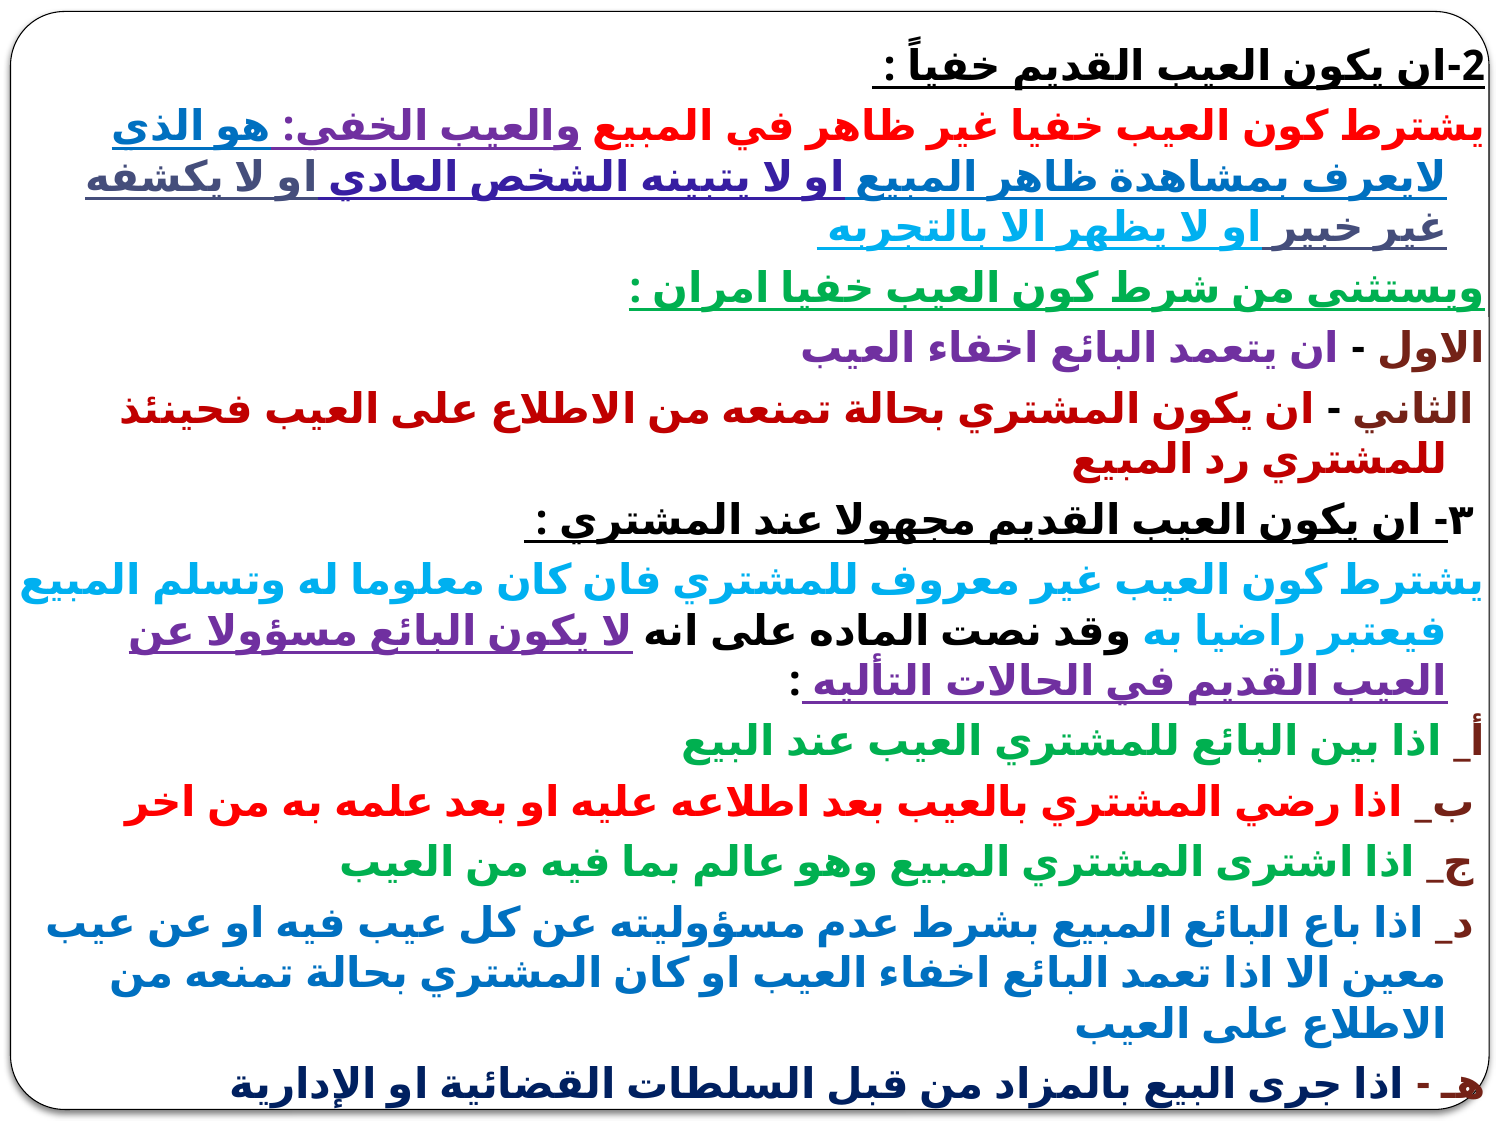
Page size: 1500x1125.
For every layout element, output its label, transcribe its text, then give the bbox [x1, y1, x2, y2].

list 2-ان يكون العيب القديم خفياً : يشترط كون العيب خفيا غير ظاهر في المبيع والعيب الخفي: هو الذي لايعرف بمشاهدة ظاهر المبيع او لا يتبينه الشخص العادي او لا يكشفه غير خبير او لا يظهر الا بالتجربه ويستثنى من شرط كون العيب خفيا امران : الاول - ان يتعمد البائع اخفاء العيب الثاني - ان يكون المشتري بحالة تمنعه من الاطلاع على العيب فحينئذ للمشتري رد المبيع ٣- ان يكون العيب القديم مجهولا عند المشتري : يشترط كون العيب غير معروف للمشتري فان كان معلوما له وتسلم المبيع فيعتبر راضيا به وقد نصت الماده على انه لا يكون البائع مسؤولا عن العيب القديم في الحالات التأليه : أ_ اذا بين البائع للمشتري العيب عند البيع ب_ اذا رضي المشتري بالعيب بعد اطلاعه عليه او بعد علمه به من اخر ج_ اذا اشترى المشتري المبيع وهو عالم بما فيه من العيب د_ اذا باع البائع المبيع بشرط عدم مسؤوليته عن كل عيب فيه او عن عيب معين الا اذا تعمد البائع اخفاء العيب او كان المشتري بحالة تمنعه من الاطلاع على العيب هـ - اذا جرى البيع بالمزاد من قبل السلطات القضائية او الإدارية [0, 30, 1500, 1125]
